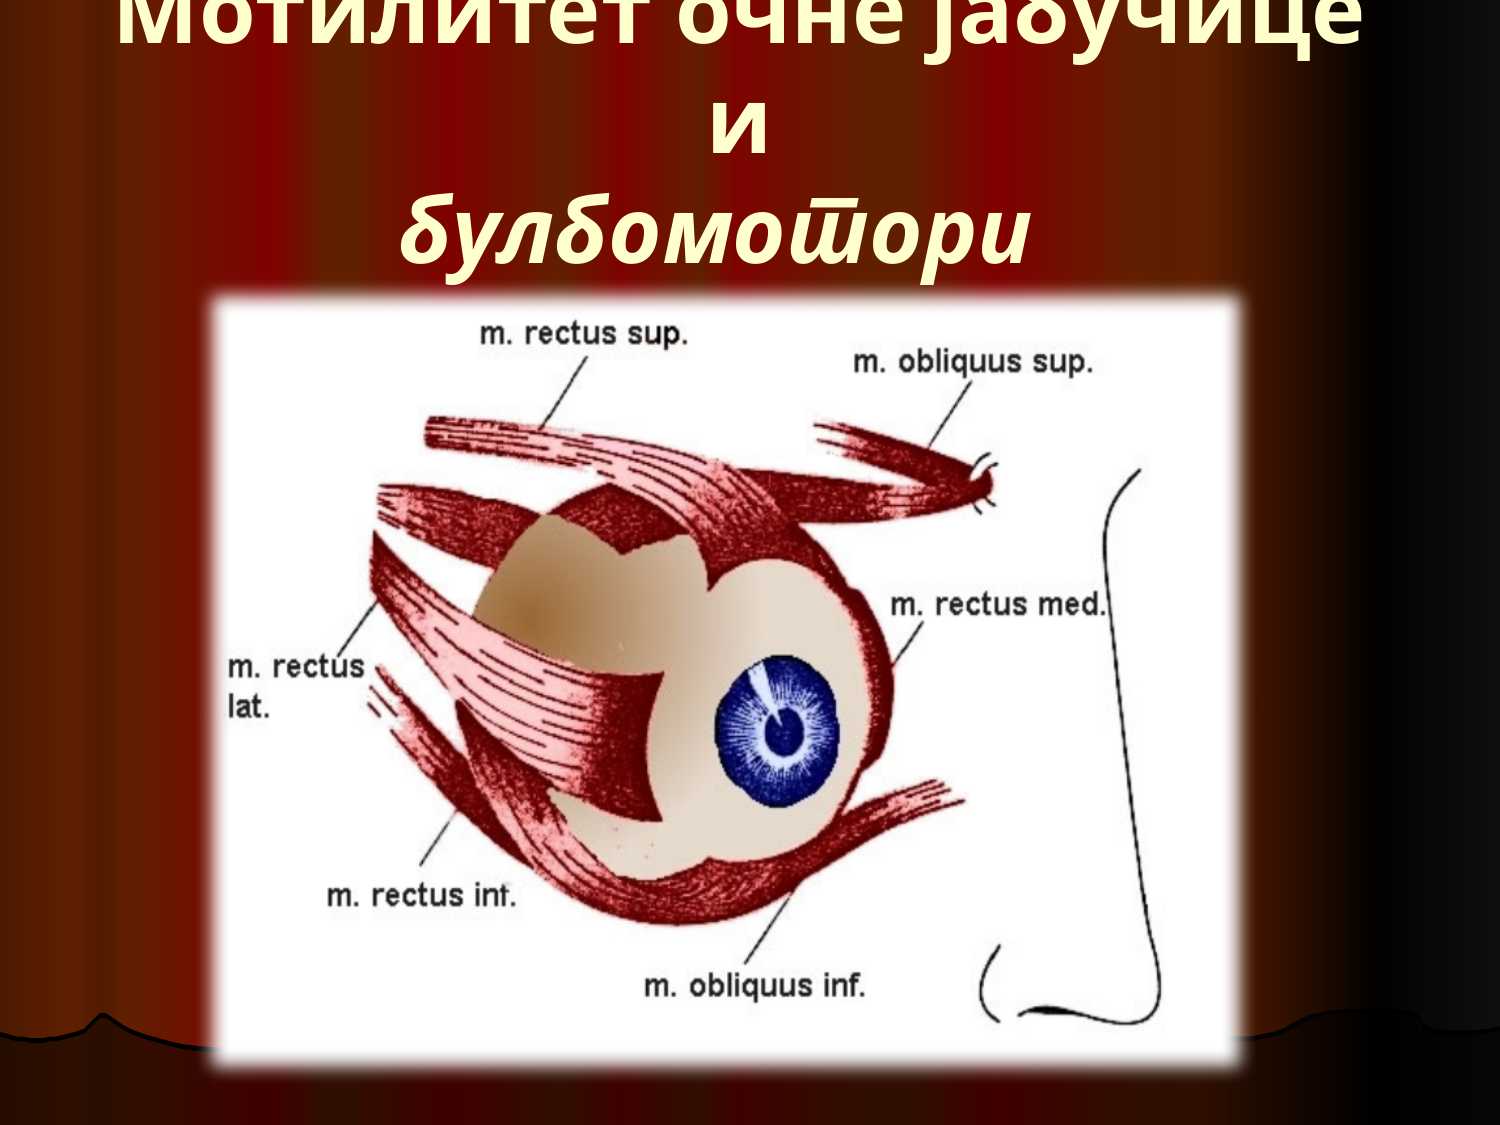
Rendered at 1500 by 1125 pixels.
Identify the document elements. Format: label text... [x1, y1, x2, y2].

title Мотилитет очне јабучице и булбомотори [64, 77, 1416, 266]
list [194, 278, 1259, 1085]
